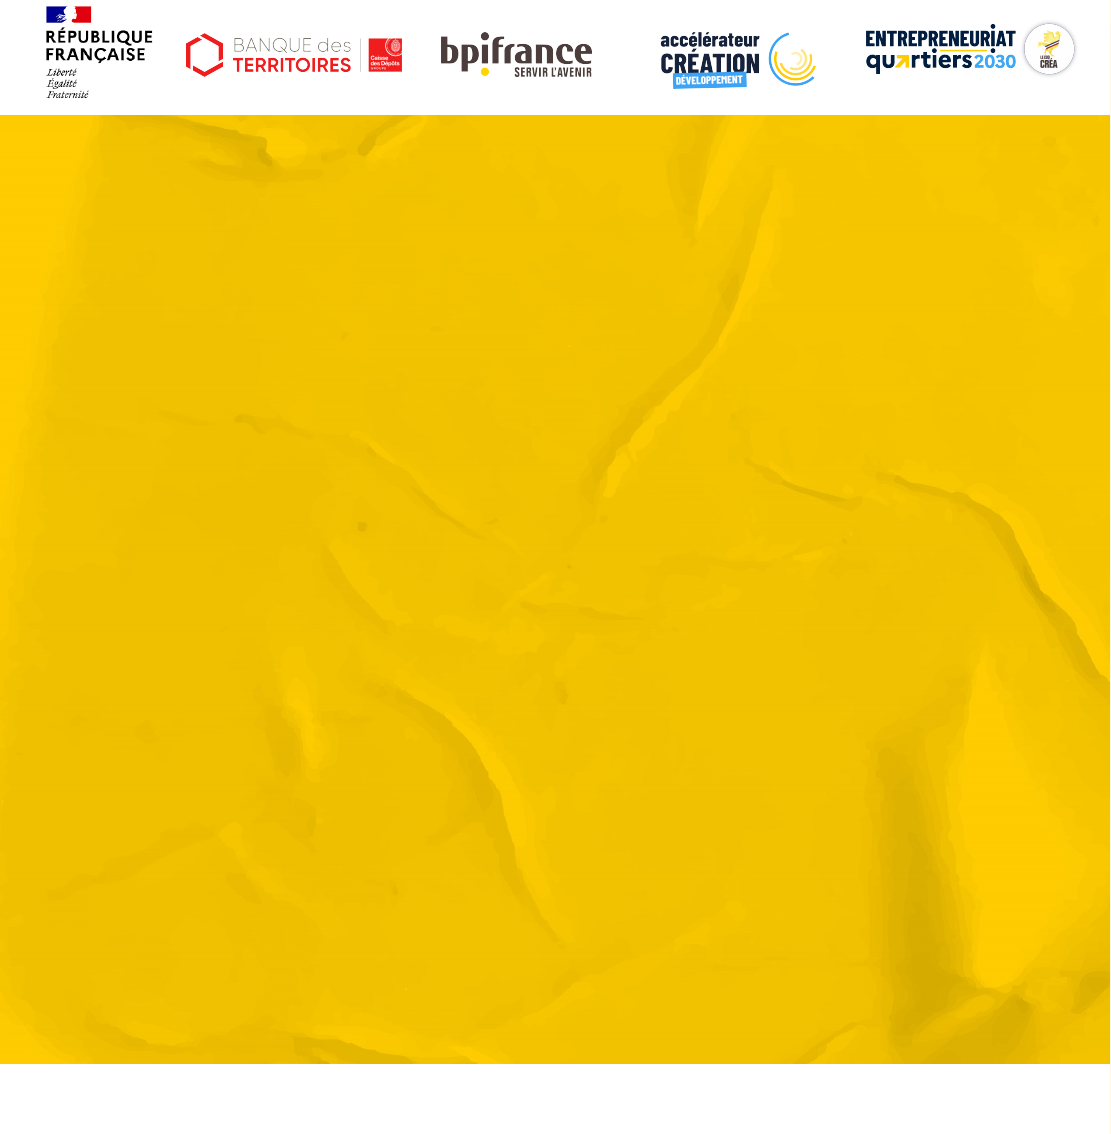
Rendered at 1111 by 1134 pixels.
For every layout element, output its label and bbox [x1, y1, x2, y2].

picture [30, 0, 168, 114]
picture [645, 10, 834, 113]
picture [186, 33, 402, 77]
picture [441, 32, 592, 77]
picture [866, 17, 1081, 81]
picture [0, 115, 1111, 1064]
